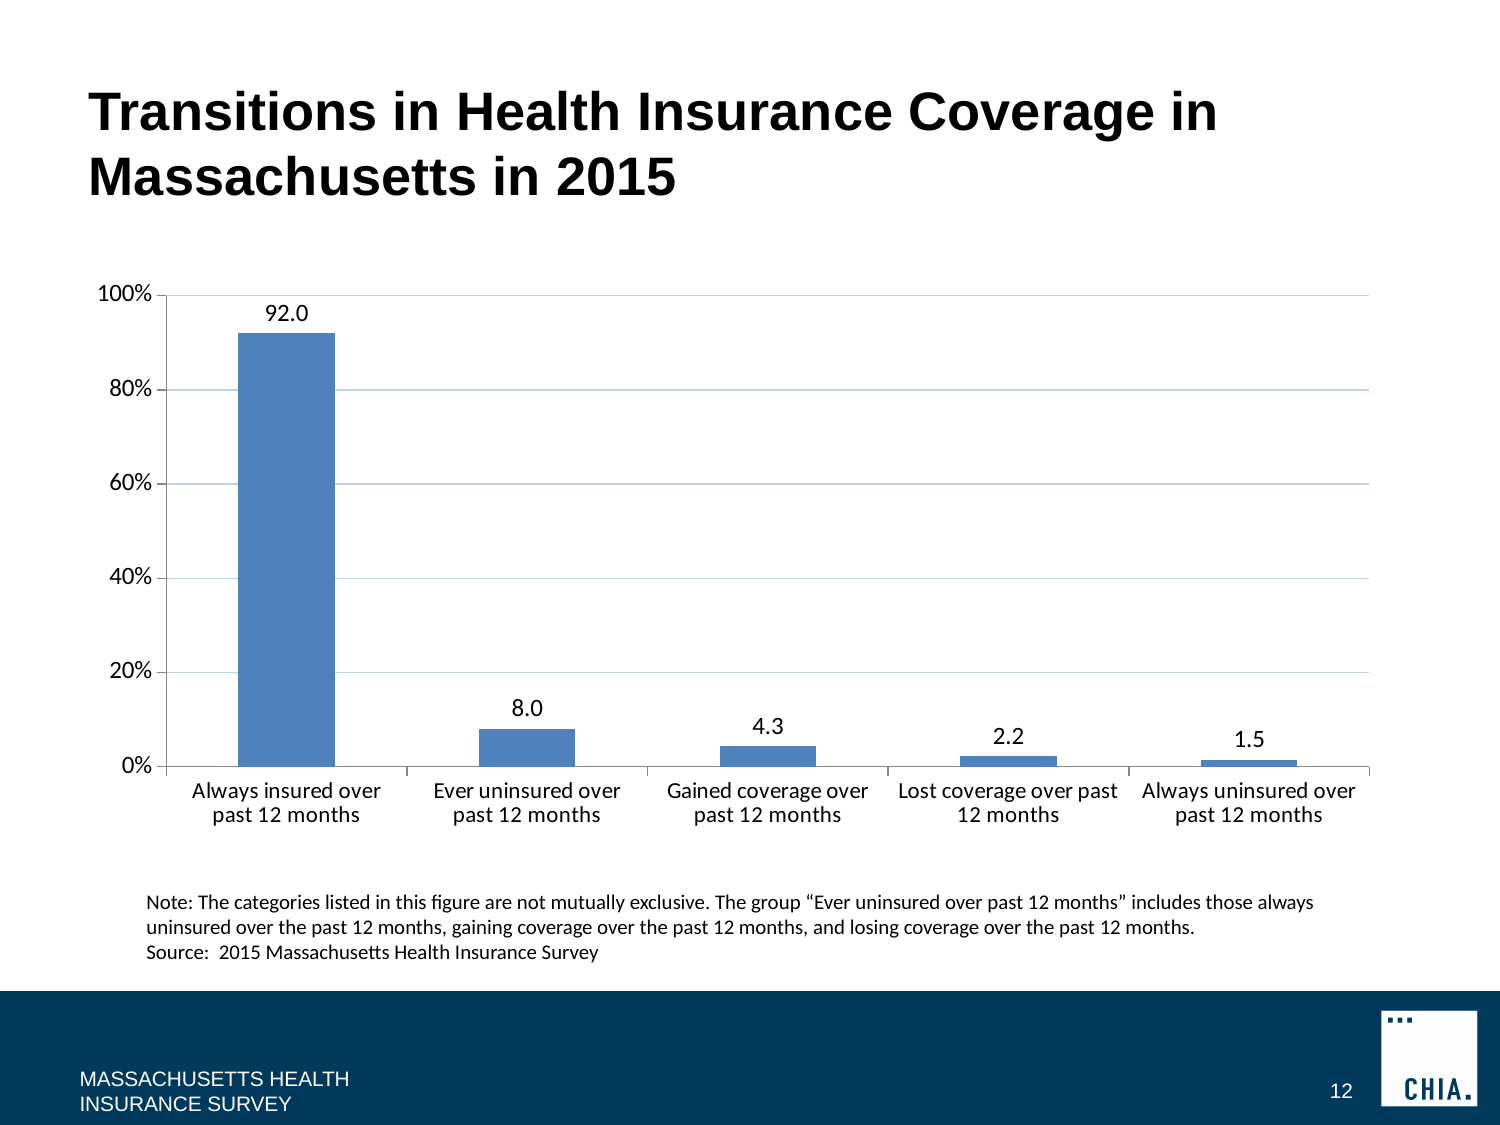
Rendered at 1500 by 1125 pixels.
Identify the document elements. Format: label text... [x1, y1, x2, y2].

slide_number 12 [1017, 1060, 1368, 1121]
text_box Note: The categories listed in this figure are not mutually exclusive. The group “Ever uninsured over past 12 months” includes those always uninsured over the past 12 months, gaining coverage over the past 12 months, and losing coverage over the past 12 months. Source: 2015 Massachusetts Health Insurance Survey [131, 881, 1368, 971]
chart [73, 269, 1393, 858]
picture [0, 991, 1500, 1125]
title Transitions in Health Insurance Coverage in Massachusetts in 2015 [73, 120, 1393, 227]
footer MASSACHUSETTS HEALTH INSURANCE SURVEY [64, 1060, 430, 1121]
